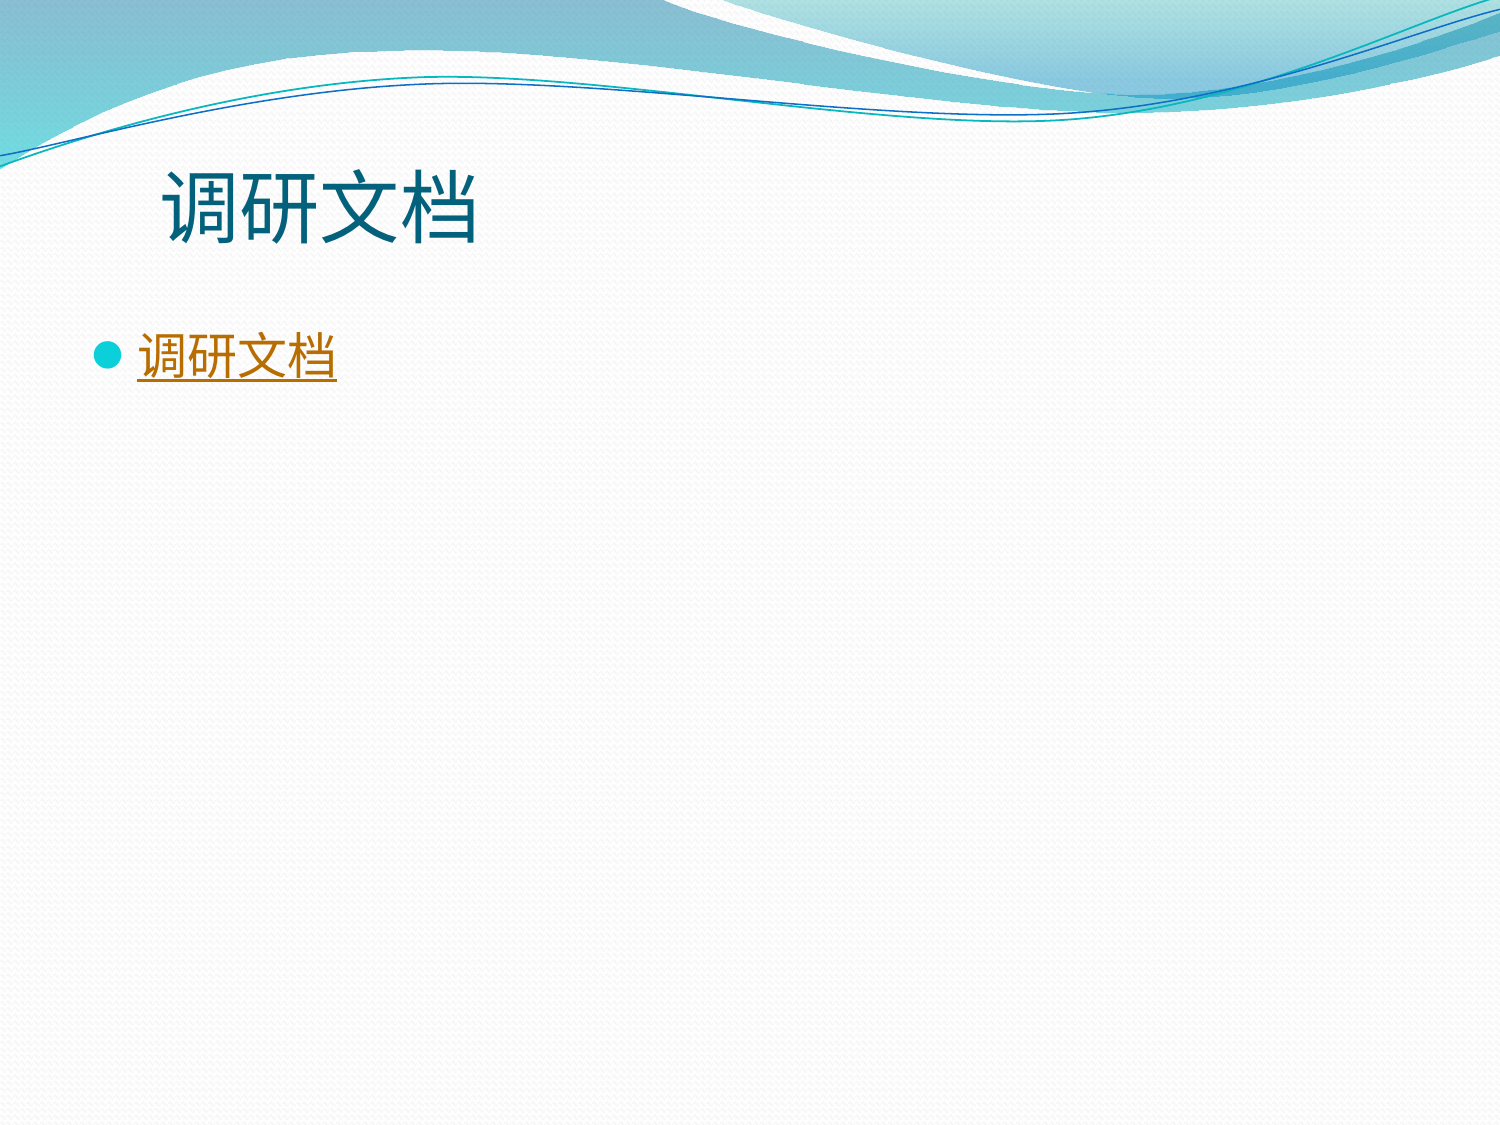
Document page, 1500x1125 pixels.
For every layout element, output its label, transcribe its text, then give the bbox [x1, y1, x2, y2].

title 调研文档 [159, 149, 1164, 254]
list 调研文档 [75, 317, 1425, 752]
